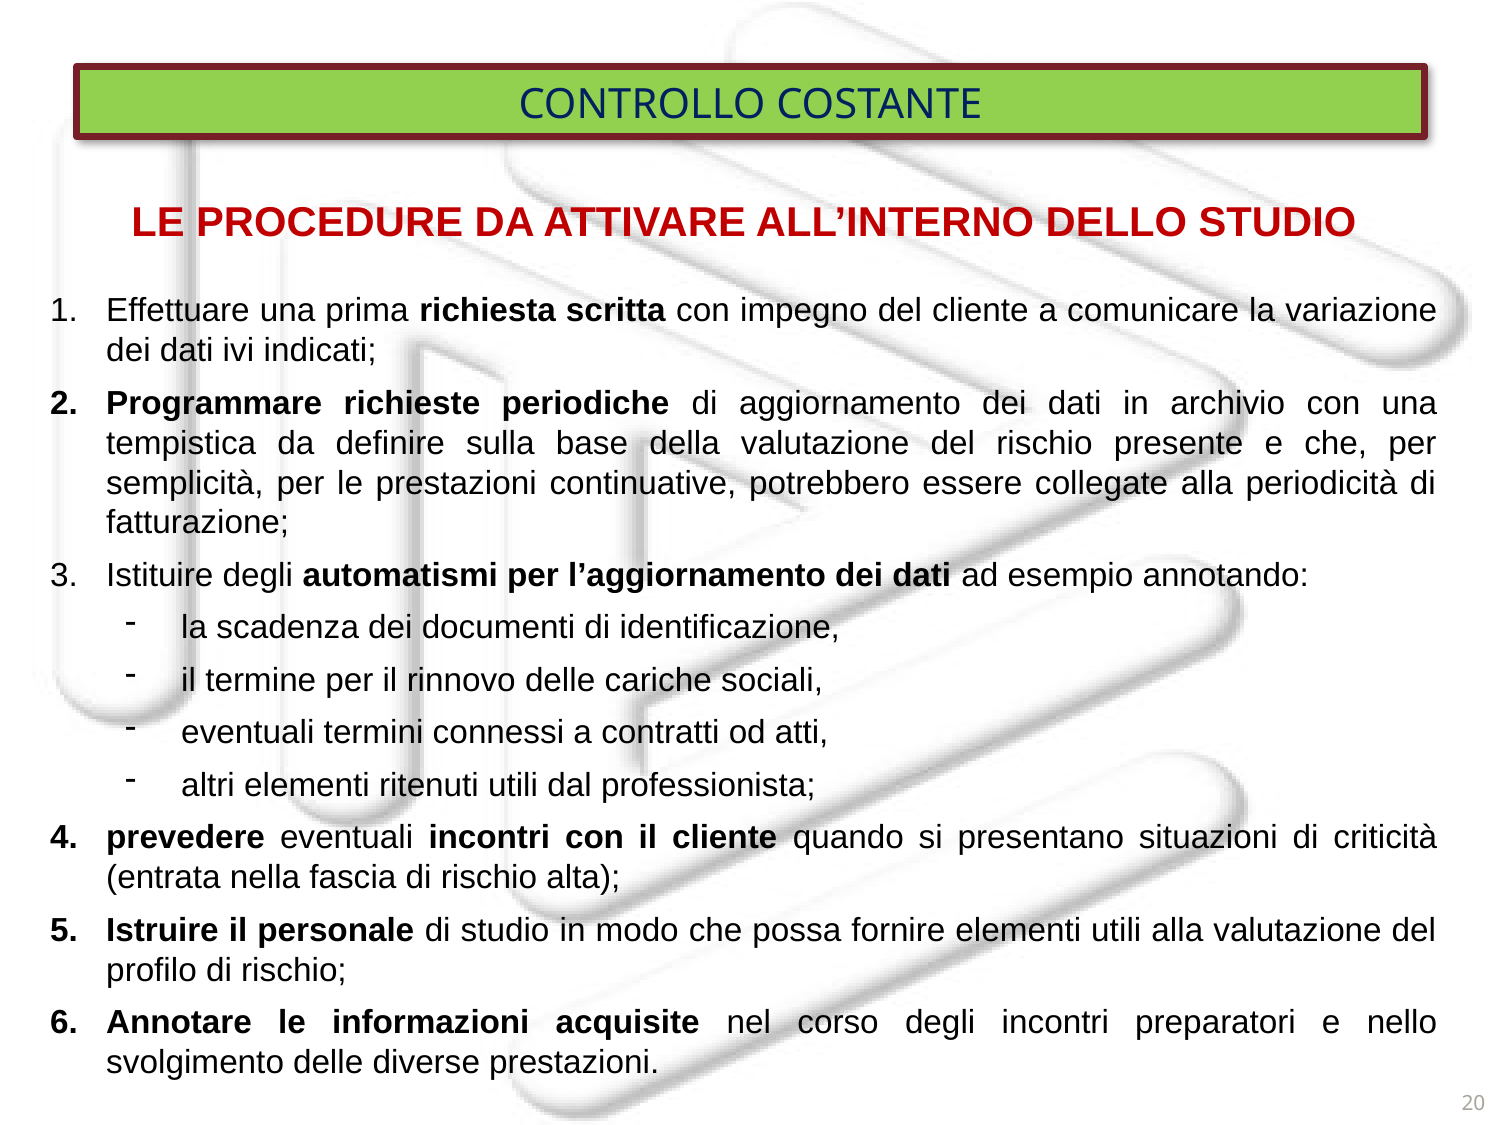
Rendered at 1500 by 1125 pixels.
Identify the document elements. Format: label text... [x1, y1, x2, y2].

text_box CONTROLLO COSTANTE [73, 63, 1428, 140]
picture [0, 0, 1500, 1125]
text_box Effettuare una prima richiesta scritta con impegno del cliente a comunicare la variazione dei dati ivi indicati; Programmare richieste periodiche di aggiornamento dei dati in archivio con una tempistica da definire sulla base della valutazione del rischio presente e che, per semplicità, per le prestazioni continuative, potrebbero essere collegate alla periodicità di fatturazione; Istituire degli automatismi per l’aggiornamento dei dati ad esempio annotando: la scadenza dei documenti di identificazione, il termine per il rinnovo delle cariche sociali, eventuali termini connessi a contratti od atti, altri elementi ritenuti utili dal professionista; prevedere eventuali incontri con il cliente quando si presentano situazioni di criticità (entrata nella fascia di rischio alta); Istruire il personale di studio in modo che possa fornire elementi utili alla valutazione del profilo di rischio; Annotare le informazioni acquisite nel corso degli incontri preparatori e nello svolgimento delle diverse prestazioni. [35, 281, 1454, 1088]
text_box LE PROCEDURE DA ATTIVARE ALL’INTERNO DELLO STUDIO [58, 187, 1430, 253]
slide_number 20 [1425, 1065, 1500, 1125]
